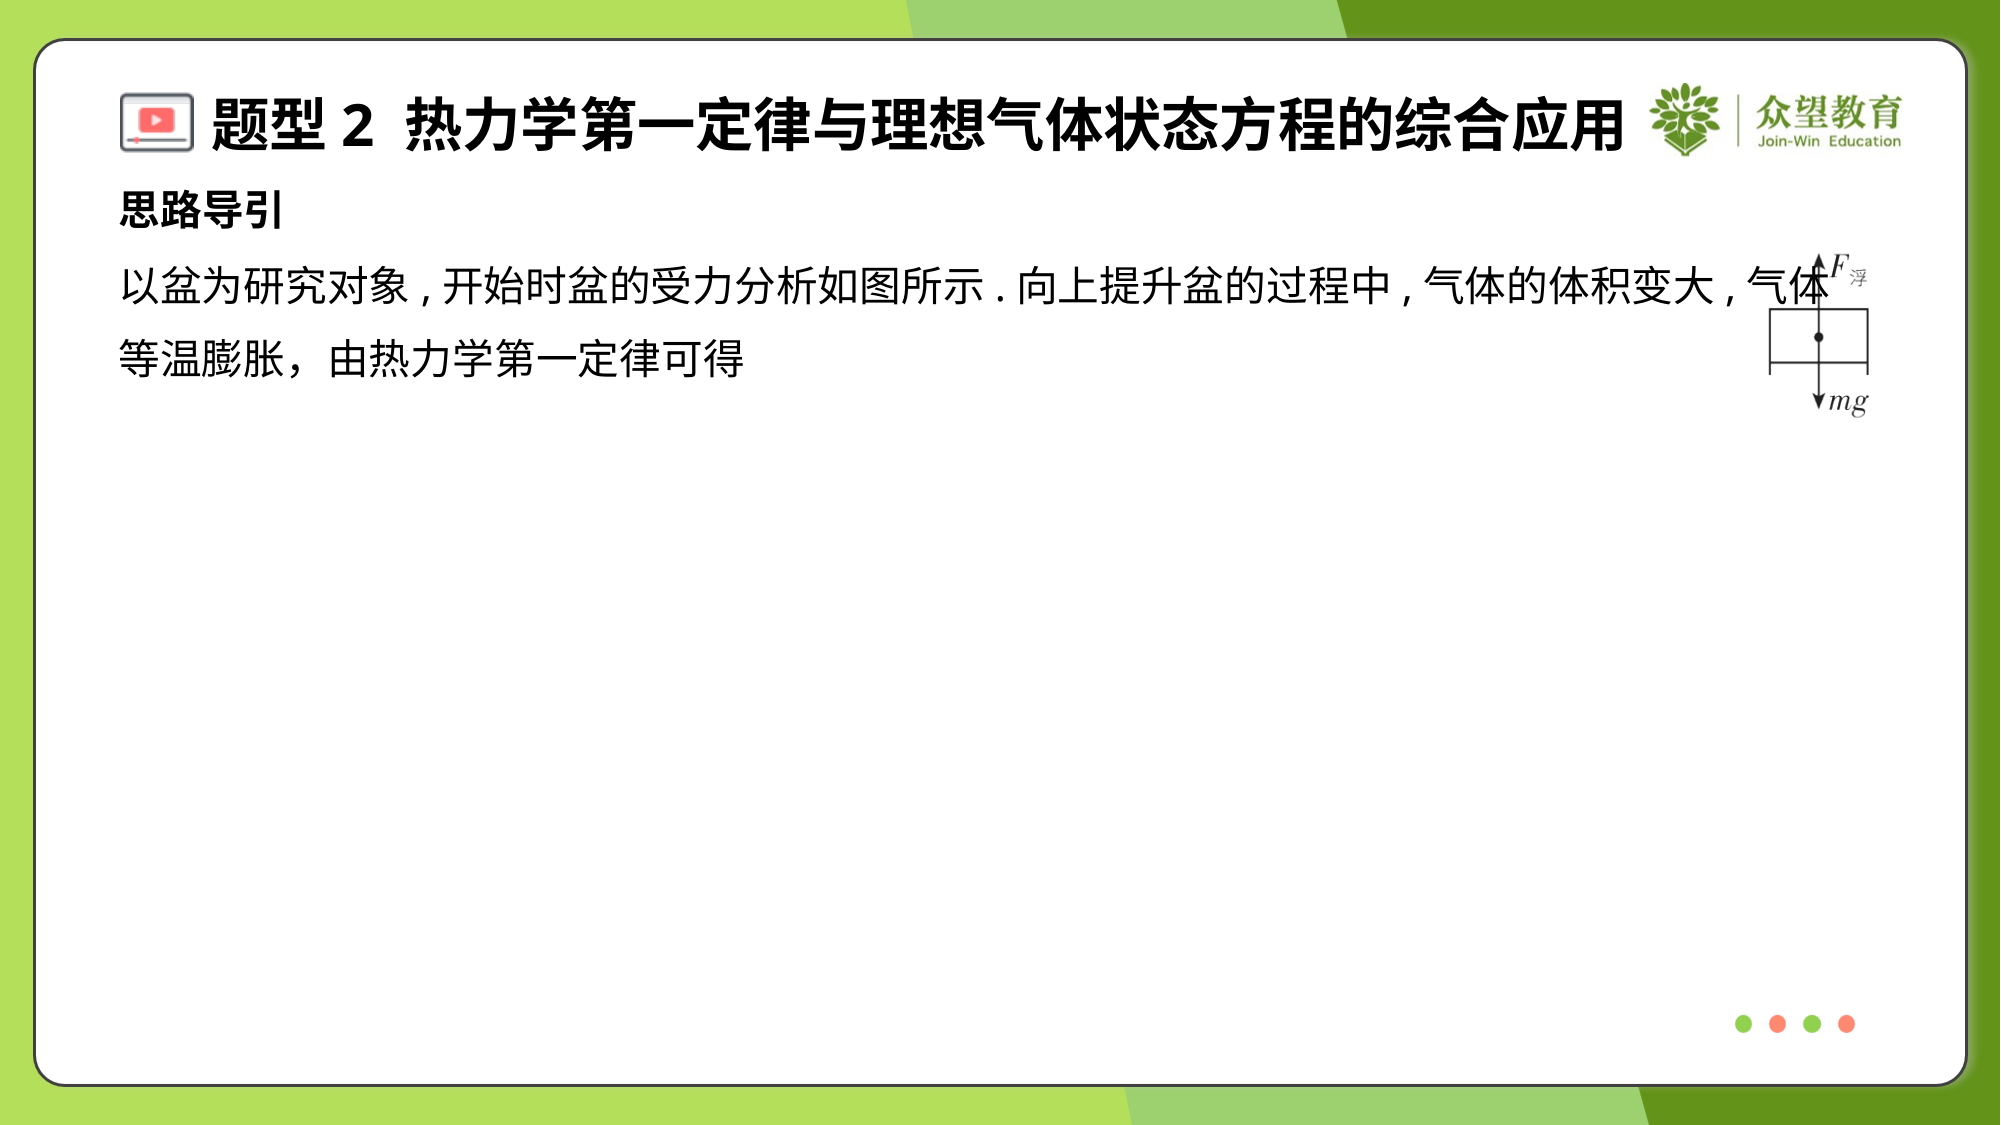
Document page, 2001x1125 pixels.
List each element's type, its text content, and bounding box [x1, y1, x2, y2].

text_box 思路导引 [118, 158, 1883, 226]
picture [0, 0, 2000, 1125]
